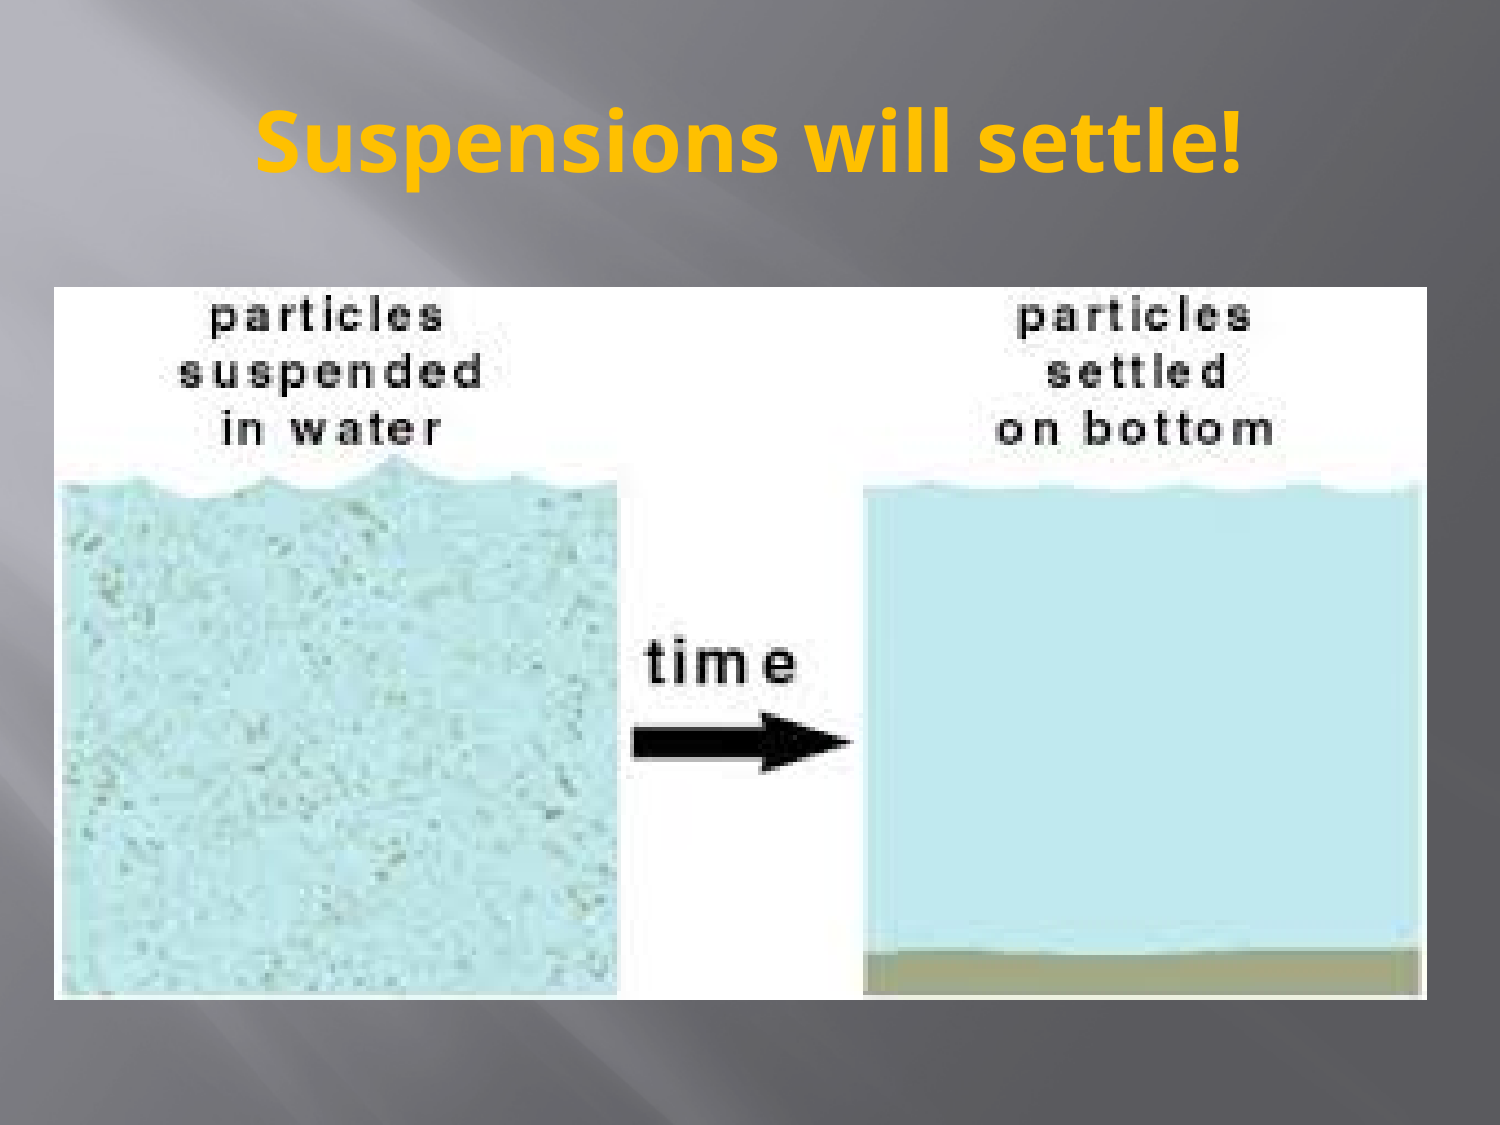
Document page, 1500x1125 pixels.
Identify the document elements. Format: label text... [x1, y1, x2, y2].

title Suspensions will settle! [75, 45, 1425, 233]
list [54, 287, 1427, 1001]
